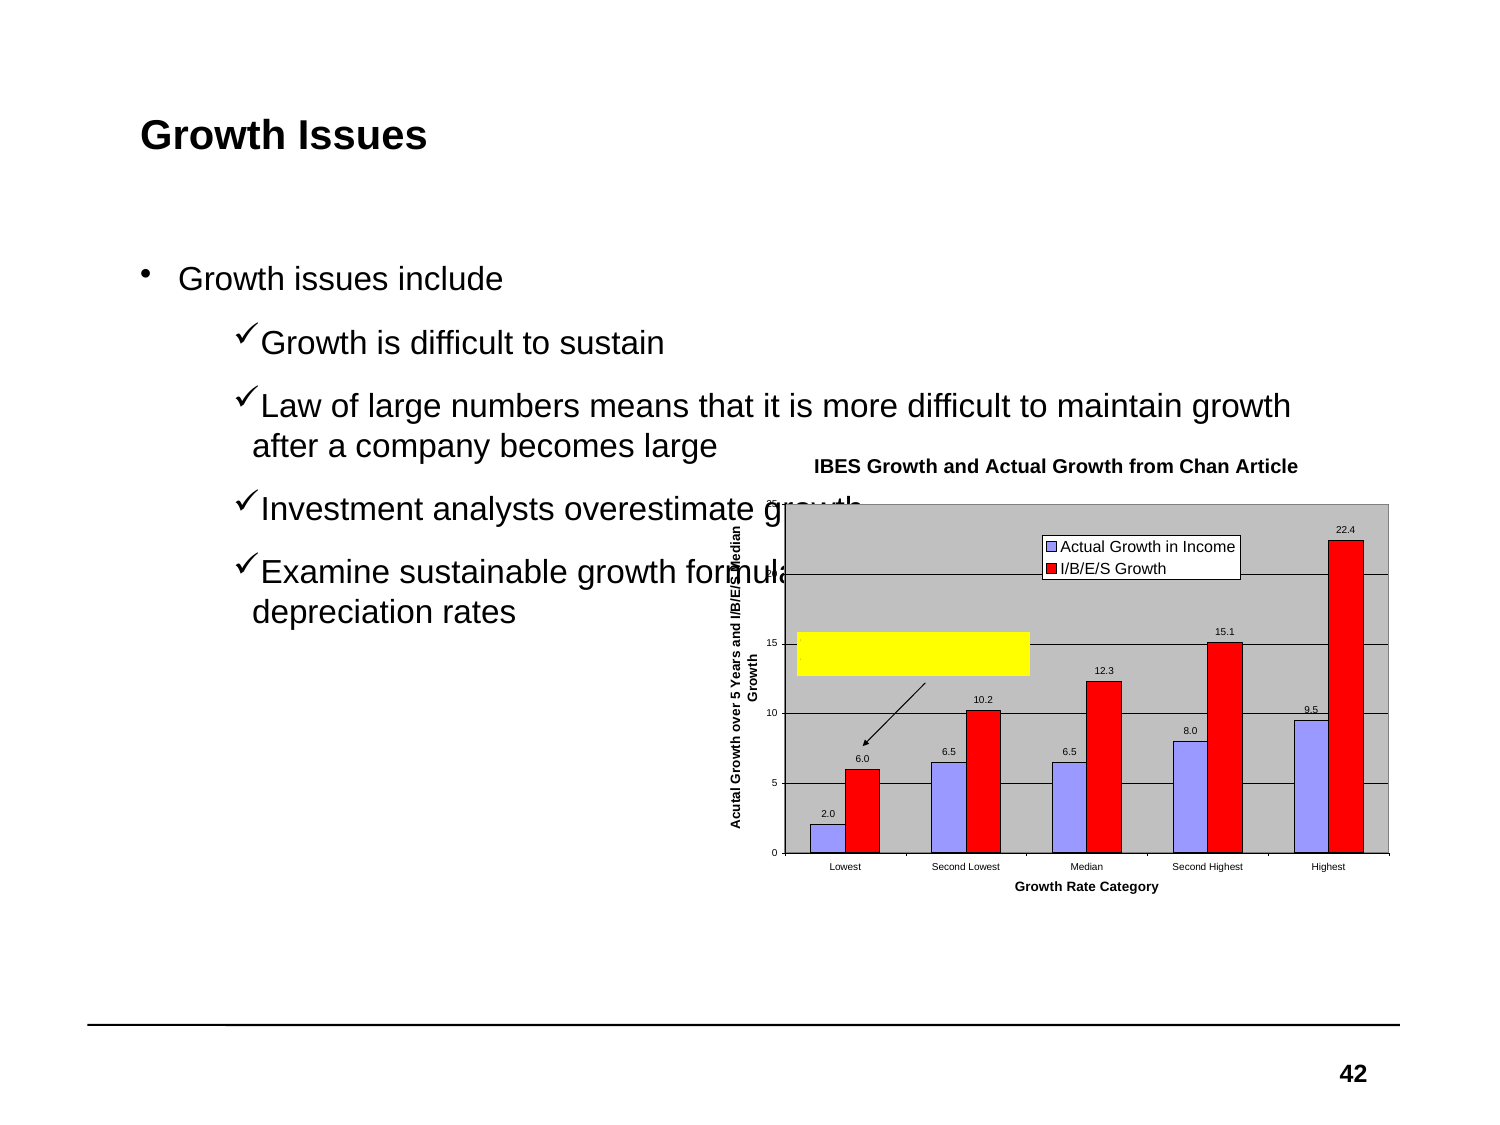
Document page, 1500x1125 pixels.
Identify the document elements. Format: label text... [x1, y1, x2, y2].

title Growth Issues [125, 99, 1350, 225]
picture [712, 437, 1401, 906]
list Growth issues include Growth is difficult to sustain Law of large numbers means that it is more difficult to maintain growth after a company becomes large Investment analysts overestimate growth Examine sustainable growth formulas from dividend payout and from depreciation rates [125, 249, 1338, 1000]
